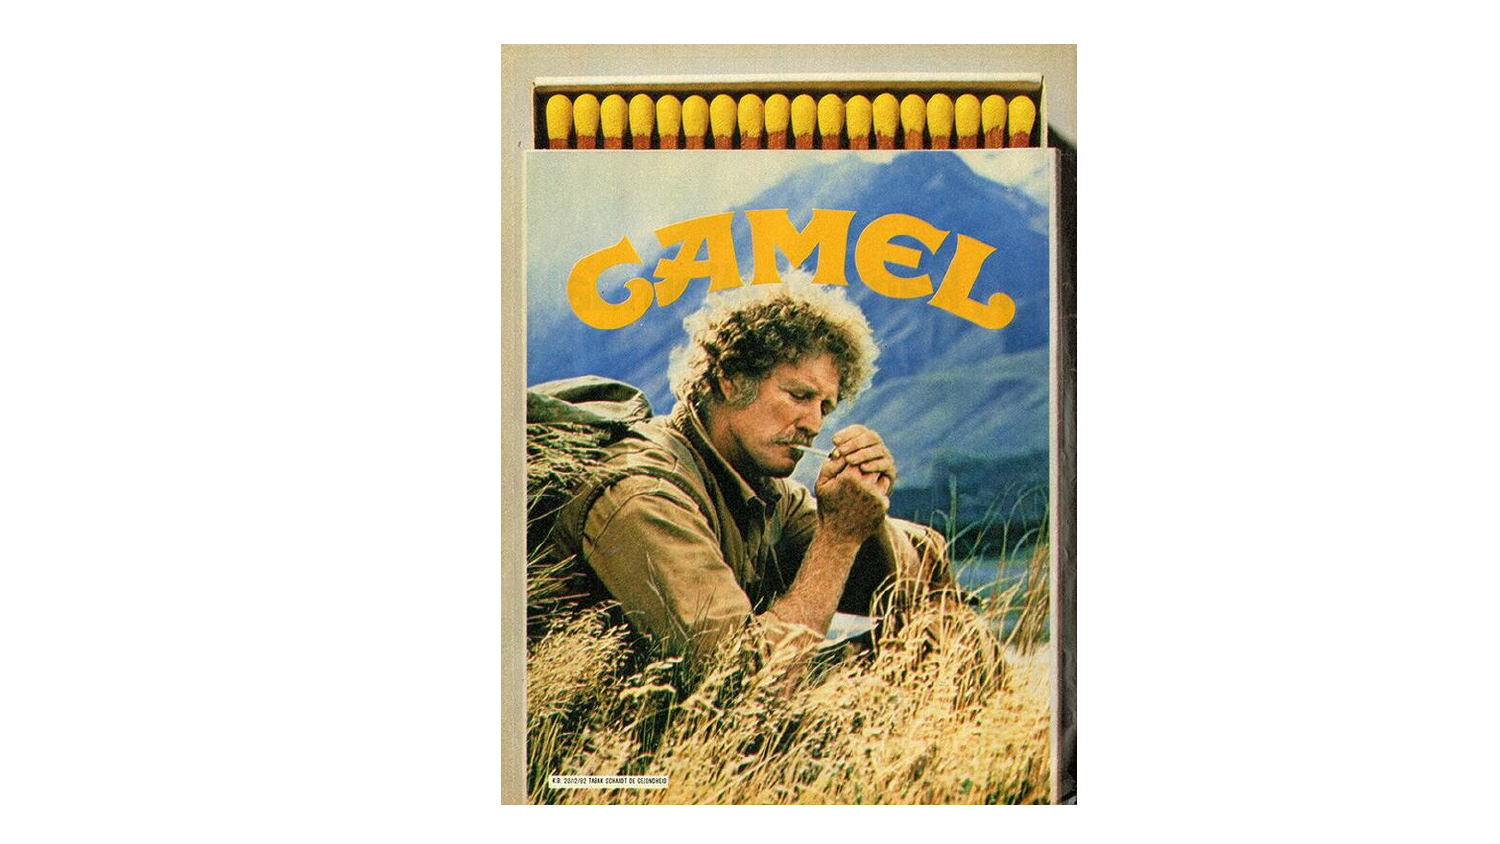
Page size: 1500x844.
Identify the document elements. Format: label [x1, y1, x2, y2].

list [501, 44, 1077, 805]
